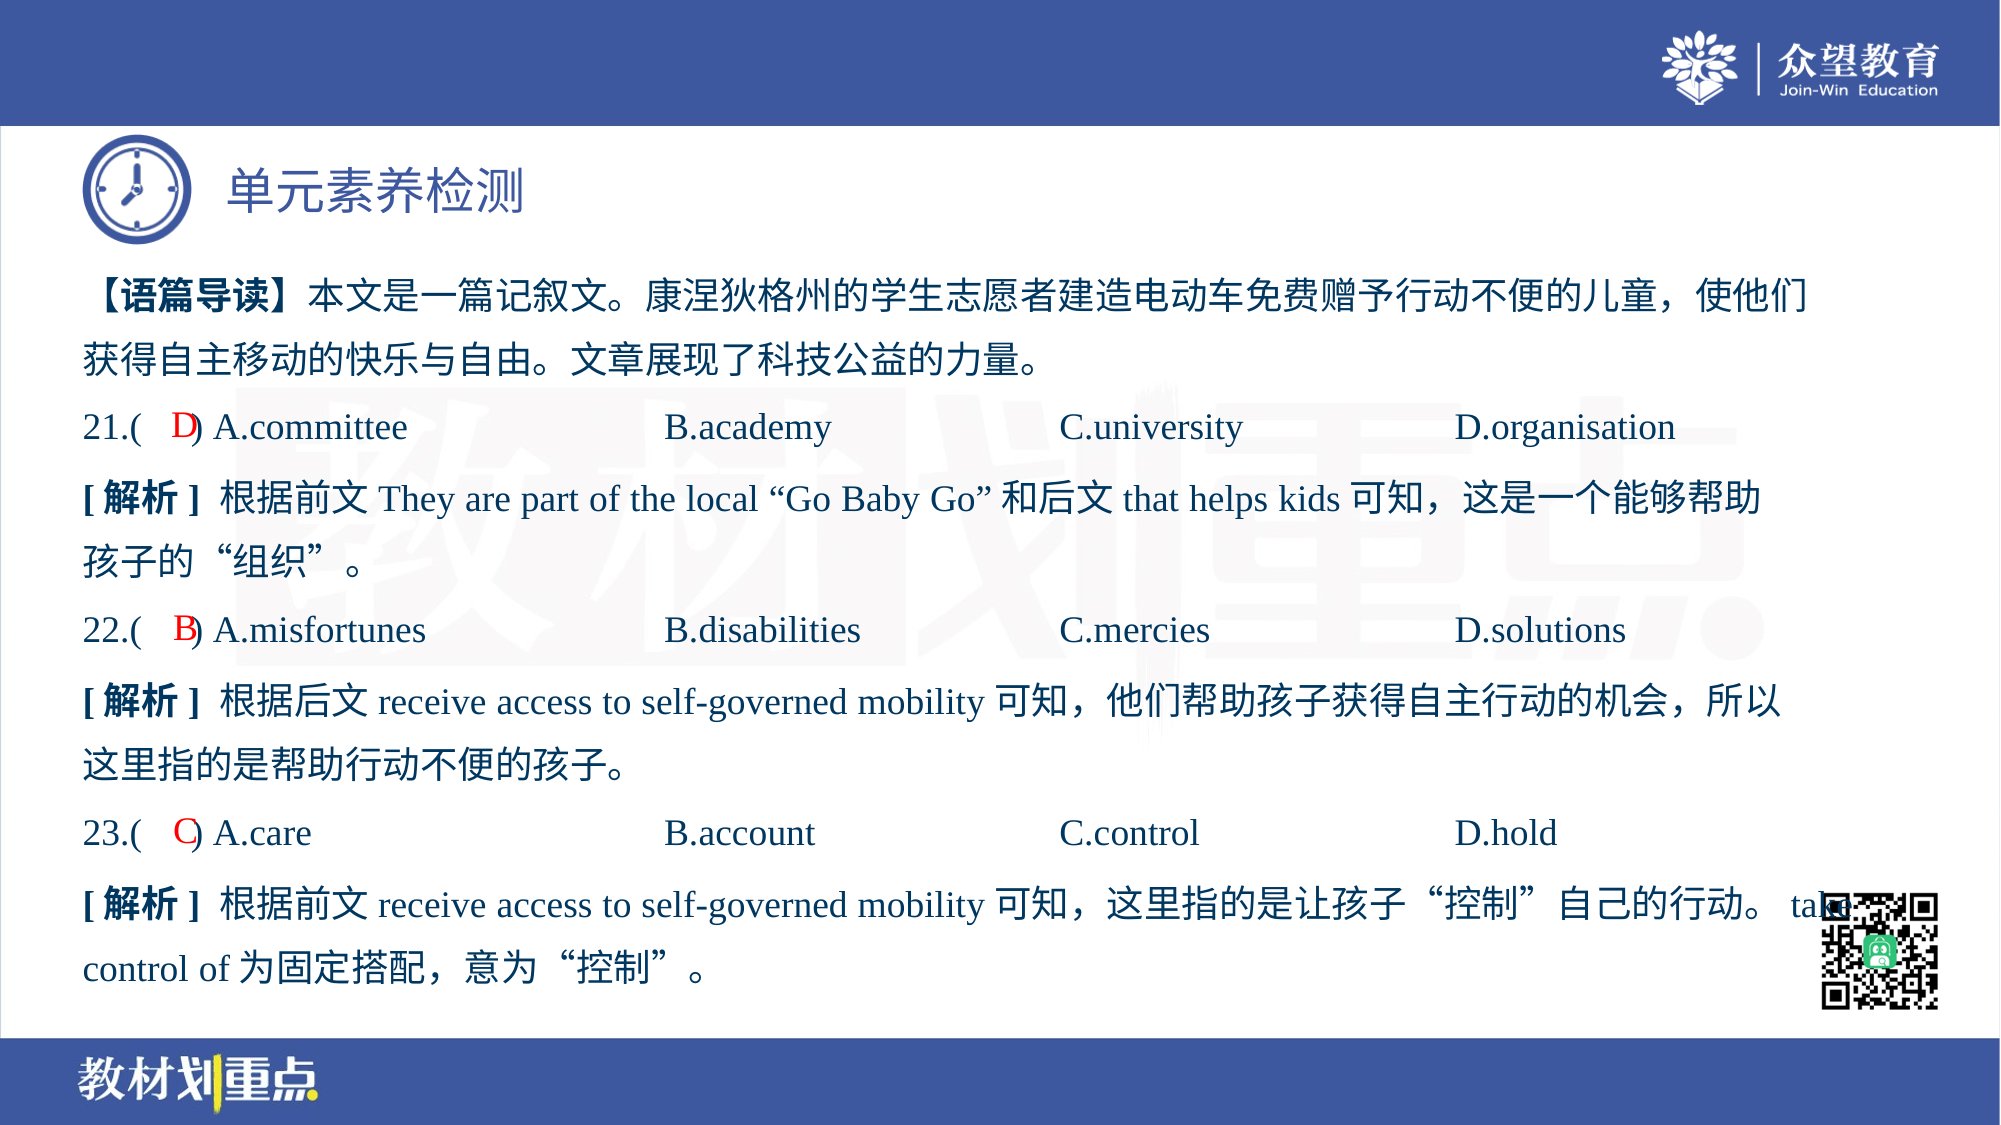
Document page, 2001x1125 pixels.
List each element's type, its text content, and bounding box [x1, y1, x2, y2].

text_box [解析] 根据前文receive access to self-governed mobility可知，这里指的是让孩子“控制”自己的行动。take control of为固定搭配，意为“控制”。 [82, 856, 1817, 983]
text_box C [159, 786, 212, 845]
text_box 【语篇导读】本文是一篇记叙文。康涅狄格州的学生志愿者建造电动车免费赠予行动不便的儿童，使他们 获得自主移动的快乐与自由。文章展现了科技公益的力量。 [82, 247, 1817, 375]
text_box 22.( ) A.misfortunes B.disabilities C.mercies D.solutions [82, 585, 1817, 644]
picture [0, 0, 2000, 1125]
text_box D [157, 380, 212, 439]
text_box 21.( ) A.committee B.academy C.university D.organisation [82, 382, 1817, 441]
text_box 23.( ) A.care B.account C.control D.hold [82, 788, 1817, 847]
text_box [解析] 根据后文receive access to self-governed mobility可知，他们帮助孩子获得自主行动的机会，所以 这里指的是帮助行动不便的孩子。 [82, 653, 1817, 780]
text_box B [159, 583, 212, 642]
text_box [解析] 根据前文They are part of the local “Go Baby Go”和后文that helps kids可知，这是一个能够帮助 孩子的“组织”。 [82, 449, 1817, 577]
